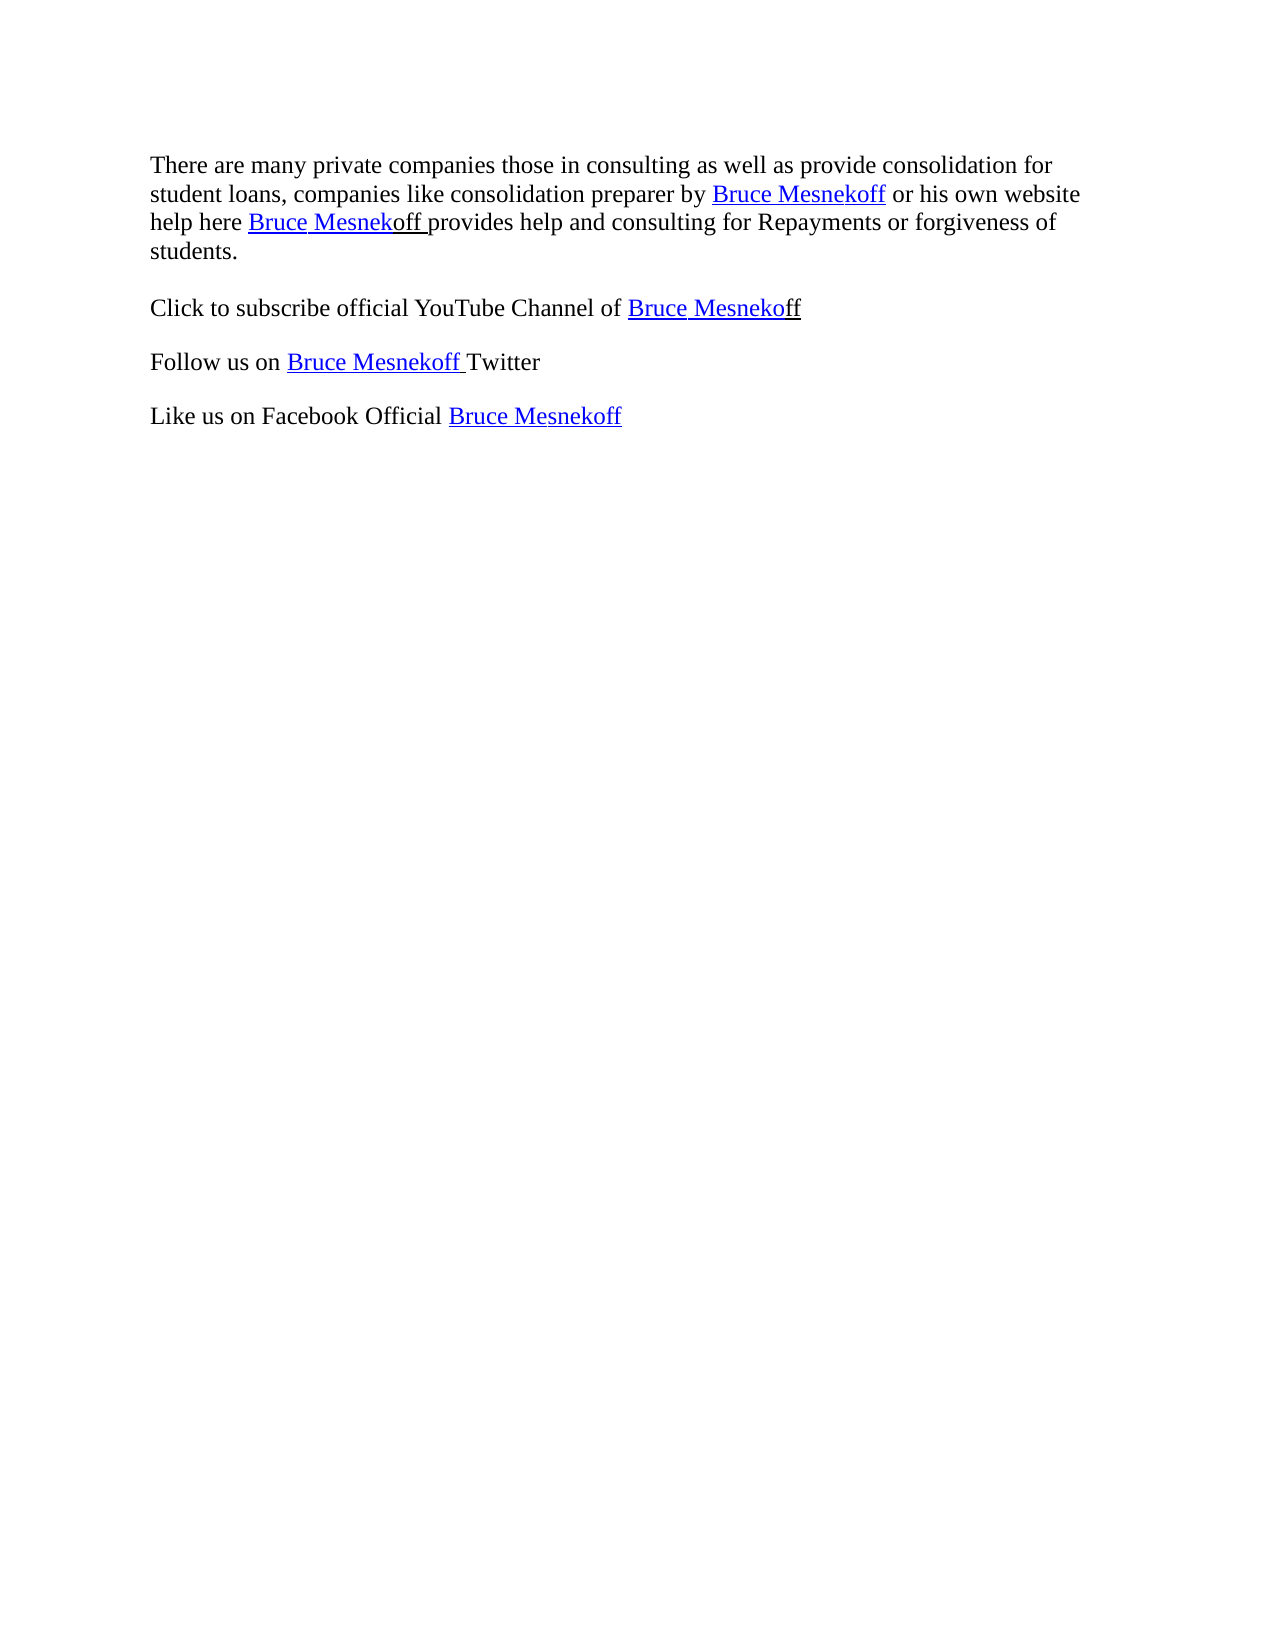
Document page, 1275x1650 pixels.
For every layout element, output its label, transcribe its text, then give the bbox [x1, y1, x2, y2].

text_box There are many private companies those in consulting as well as provide consolidation for student loans, companies like consolidation preparer by Bruce Mesnekoff or his own website help here Bruce Mesnekoff provides help and consulting for Repayments or forgiveness of students. Click to subscribe official YouTube Channel of Bruce Mesnekoff Follow us on Bruce Mesnekoff Twitter Like us on Facebook Official Bruce Mesnekoff [147, 149, 1084, 432]
